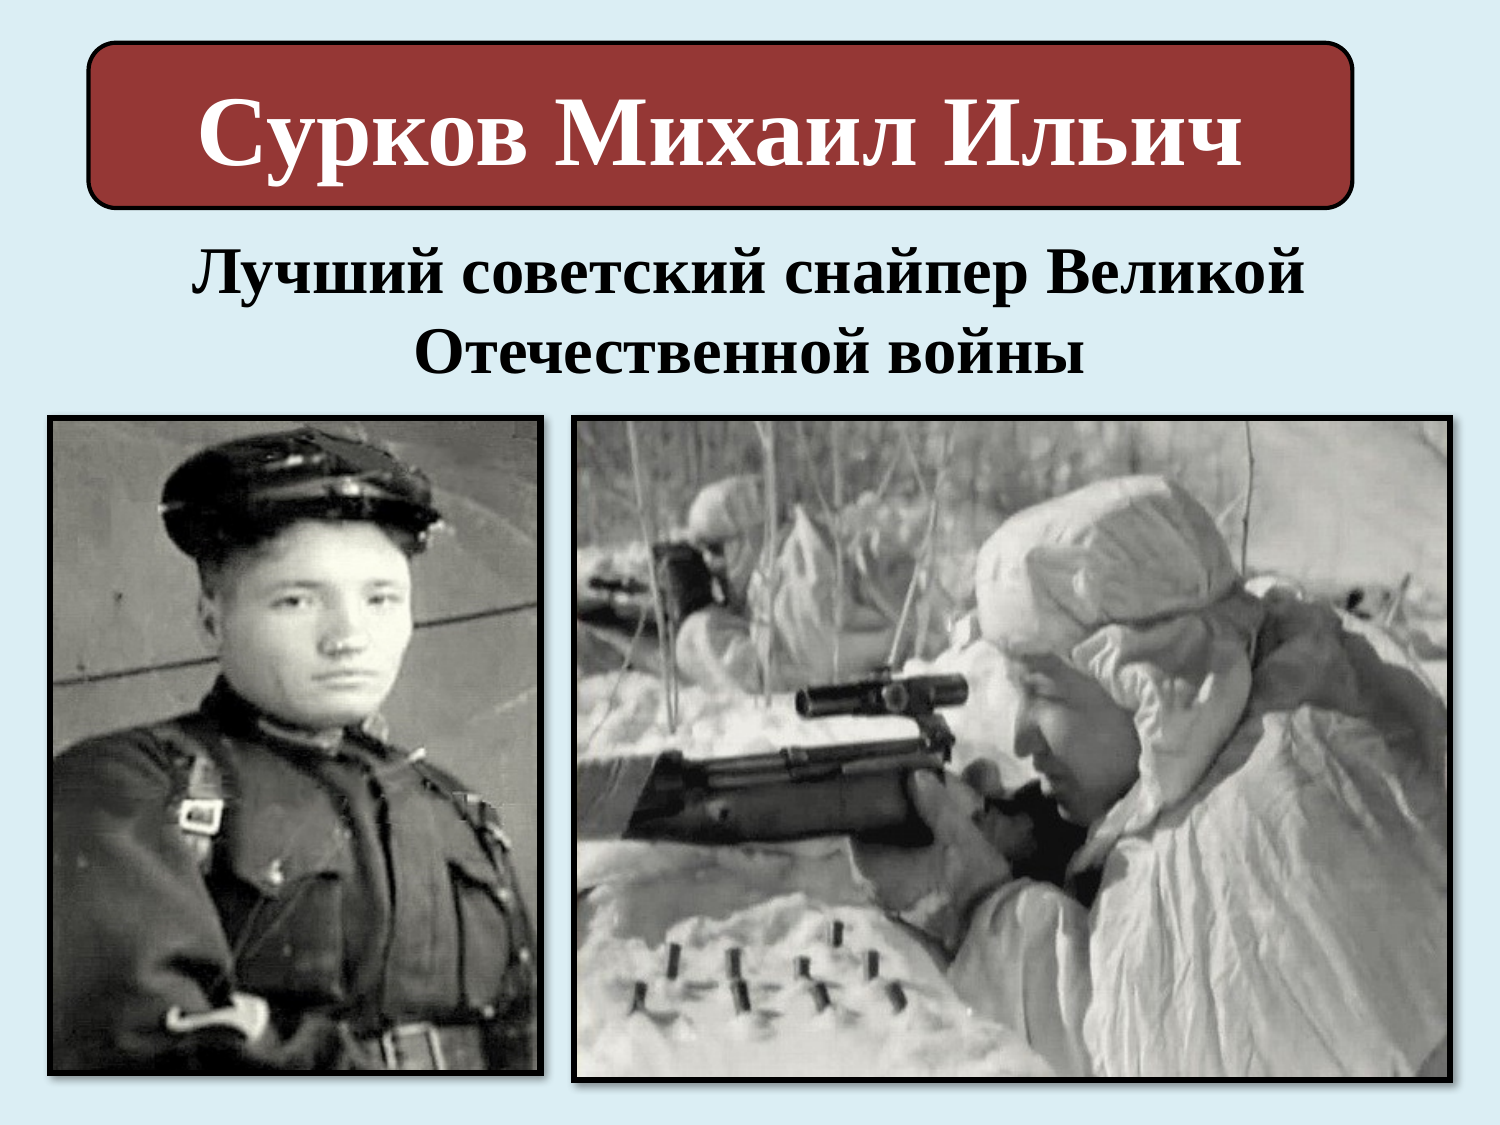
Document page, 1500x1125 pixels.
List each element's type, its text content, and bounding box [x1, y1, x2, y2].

text_box Лучший советский снайпер Великой Отечественной войны [88, 219, 1412, 395]
text_box Сурков Михаил Ильич [86, 40, 1355, 211]
picture [52, 420, 538, 1070]
picture [576, 420, 1448, 1078]
